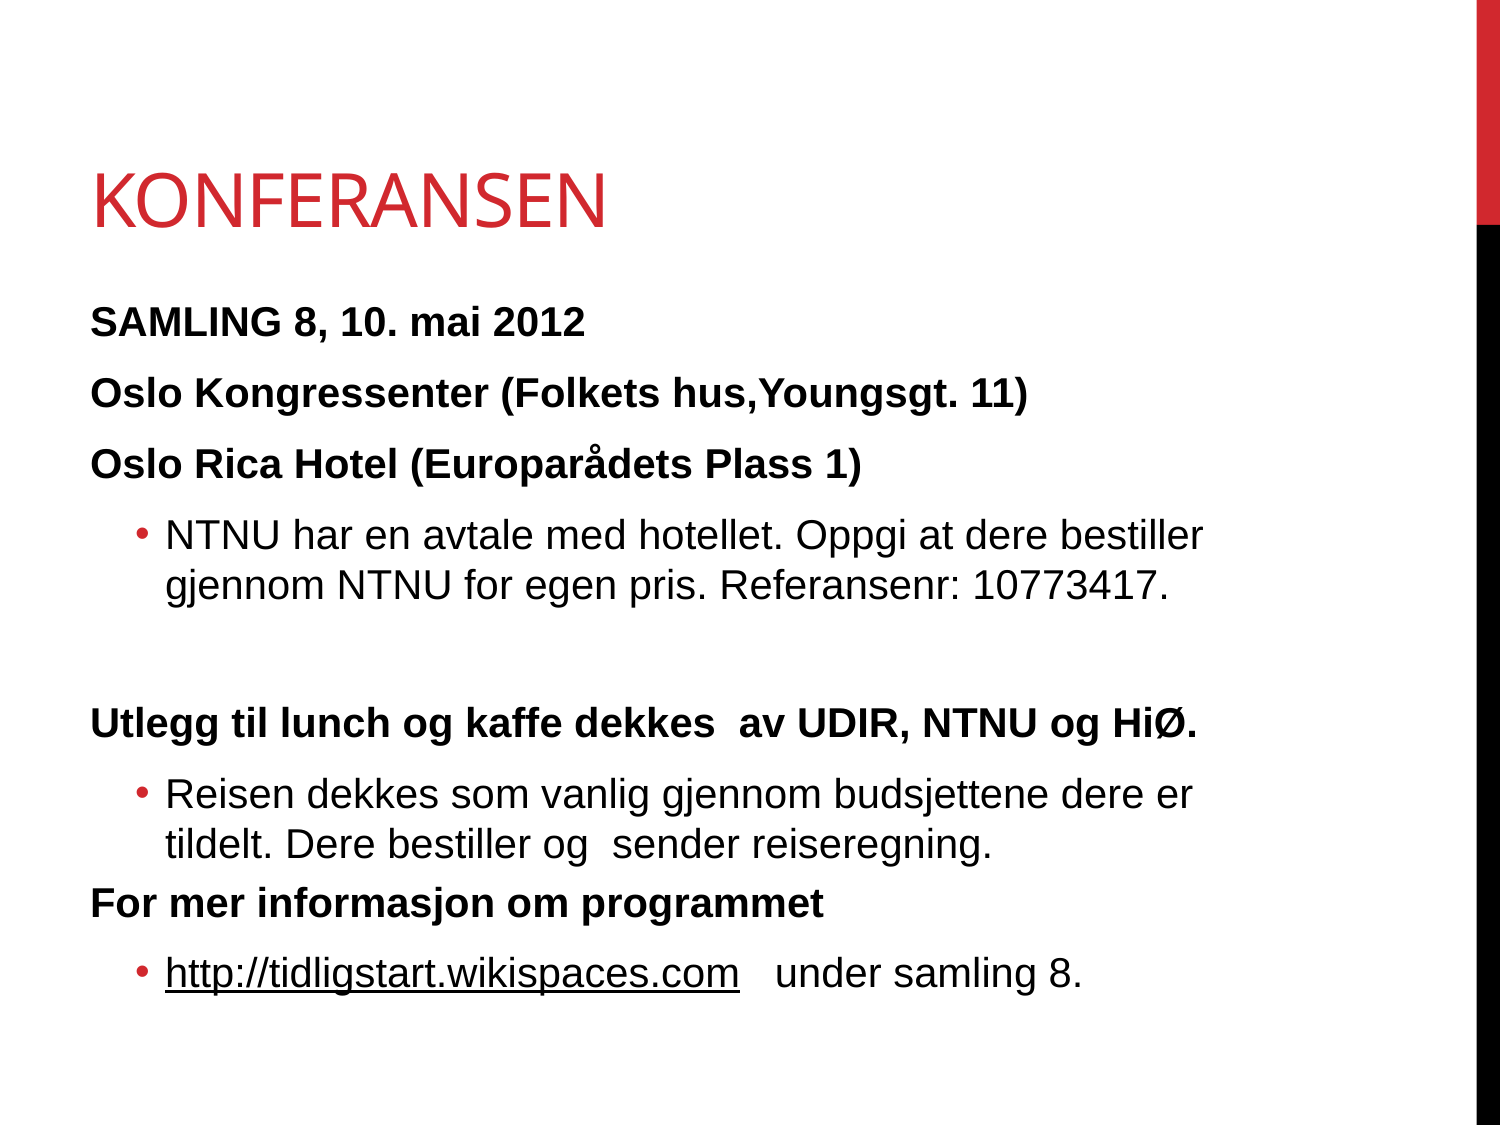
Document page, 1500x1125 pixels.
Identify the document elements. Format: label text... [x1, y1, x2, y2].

list SAMLING 8, 10. mai 2012 Oslo Kongressenter (Folkets hus,Youngsgt. 11) Oslo Rica Hotel (Europarådets Plass 1) NTNU har en avtale med hotellet. Oppgi at dere bestiller gjennom NTNU for egen pris. Referansenr: 10773417. Utlegg til lunch og kaffe dekkes av UDIR, NTNU og HiØ. Reisen dekkes som vanlig gjennom budsjettene dere er tildelt. Dere bestiller og sender reiseregning. For mer informasjon om programmet http://tidligstart.wikispaces.com under samling 8. [75, 287, 1325, 1005]
title Konferansen [75, 25, 1025, 250]
